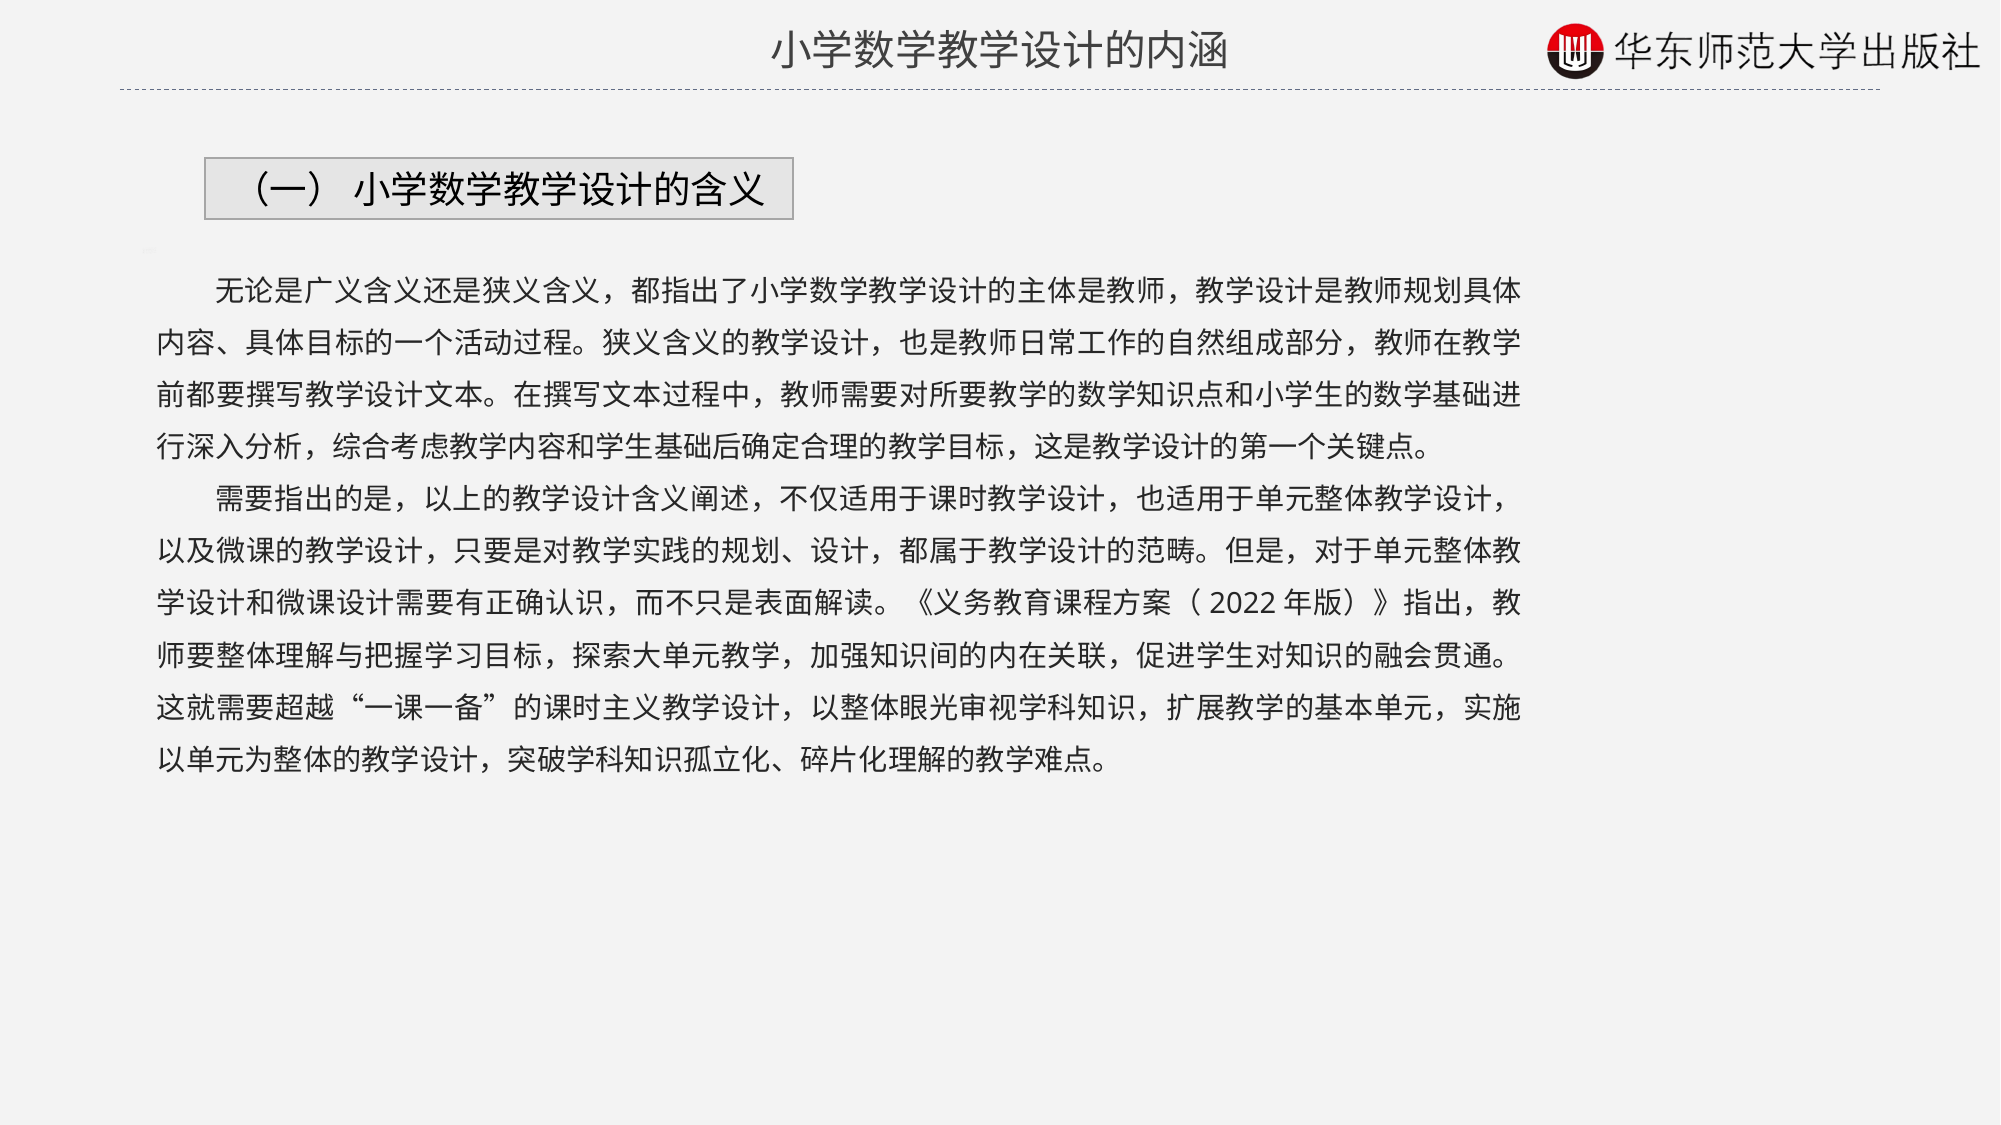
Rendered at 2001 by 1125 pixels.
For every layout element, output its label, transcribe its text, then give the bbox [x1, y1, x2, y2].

text_box 小学数学教学设计的内涵 [680, 23, 1320, 74]
text_box 无论是广义含义还是狭义含义，都指出了小学数学教学设计的主体是教师，教学设计是教师规划具体内容、具体目标的一个活动过程。狭义含义的教学设计，也是教师日常工作的自然组成部分，教师在教学前都要撰写教学设计文本。在撰写文本过程中，教师需要对所要教学的数学知识点和小学生的数学基础进行深入分析，综合考虑教学内容和学生基础后确定合理的教学目标，这是教学设计的第一个关键点。 需要指出的是，以上的教学设计含义阐述，不仅适用于课时教学设计，也适用于单元整体教学设计，以及微课的教学设计，只要是对教学实践的规划、设计，都属于教学设计的范畴。但是，对于单元整体教学设计和微课设计需要有正确认识，而不只是表面解读。《义务教育课程方案（2022年版）》指出，教师要整体理解与把握学习目标，探索大单元教学，加强知识间的内在关联，促进学生对知识的融会贯通。这就需要超越“一课一备”的课时主义教学设计，以整体眼光审视学科知识，扩展教学的基本单元，实施以单元为整体的教学设计，突破学科知识孤立化、碎片化理解的教学难点。 [142, 247, 1537, 784]
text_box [1536, 13, 1989, 83]
text_box （一） 小学数学教学设计的含义 [204, 157, 794, 220]
